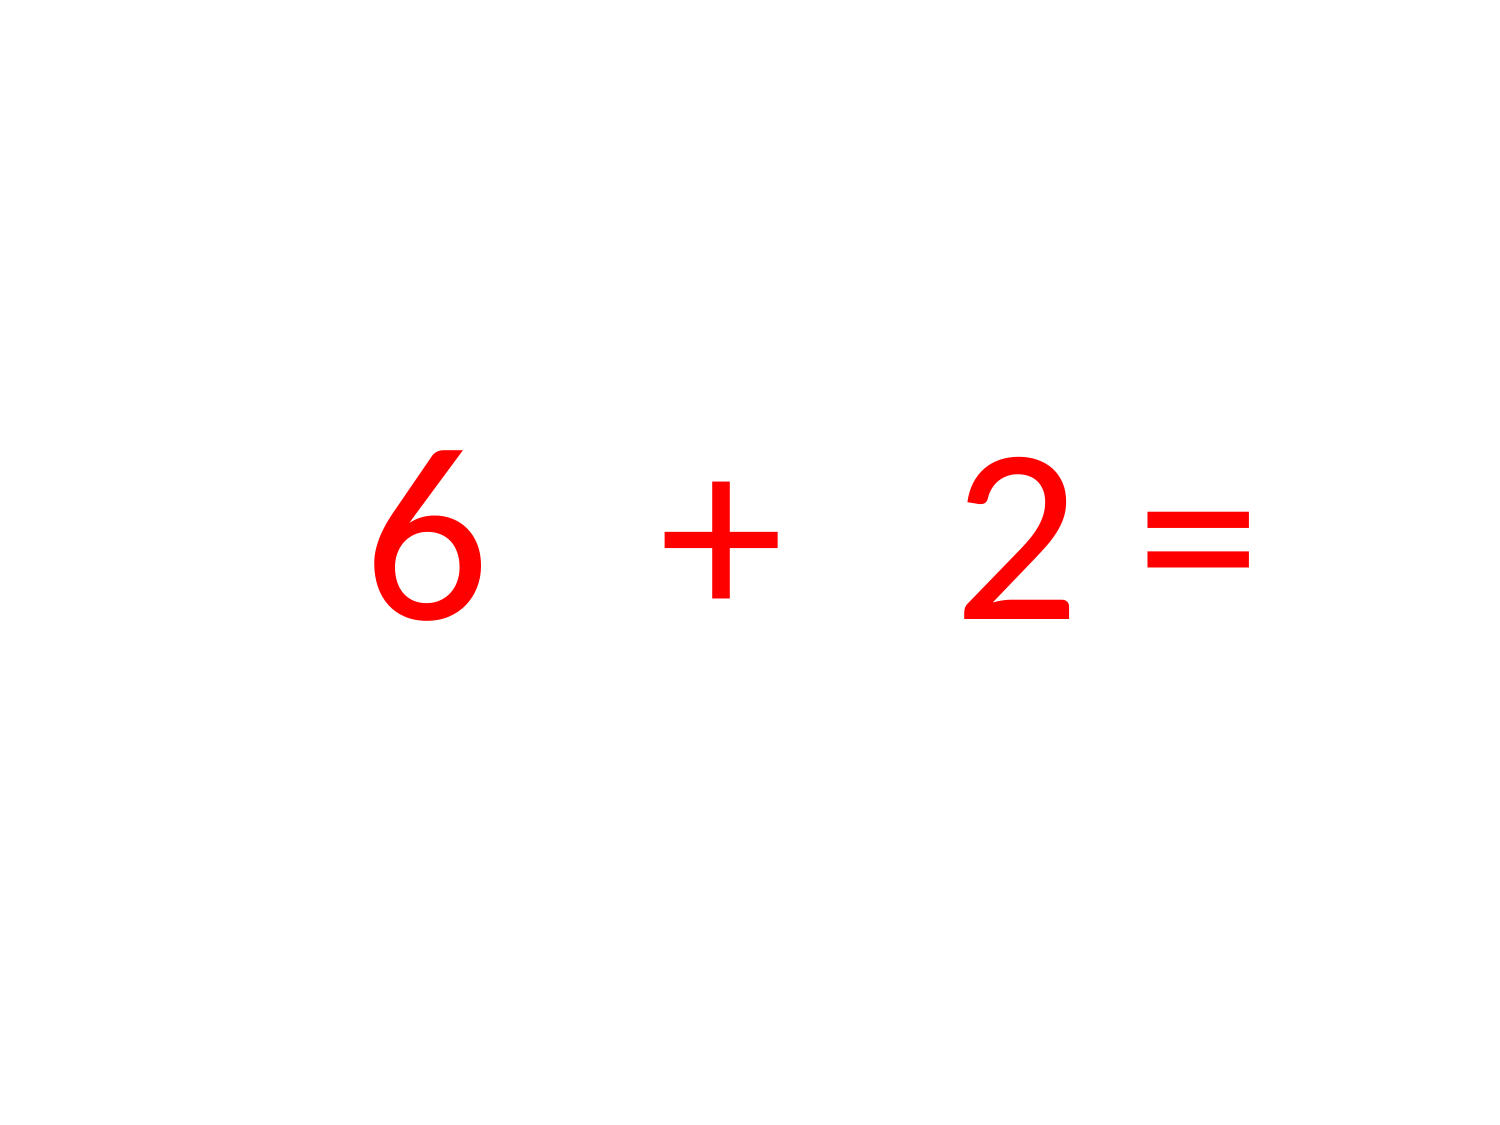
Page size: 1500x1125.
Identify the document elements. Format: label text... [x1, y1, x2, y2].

text_box 6 + 2 = [348, 361, 1329, 677]
